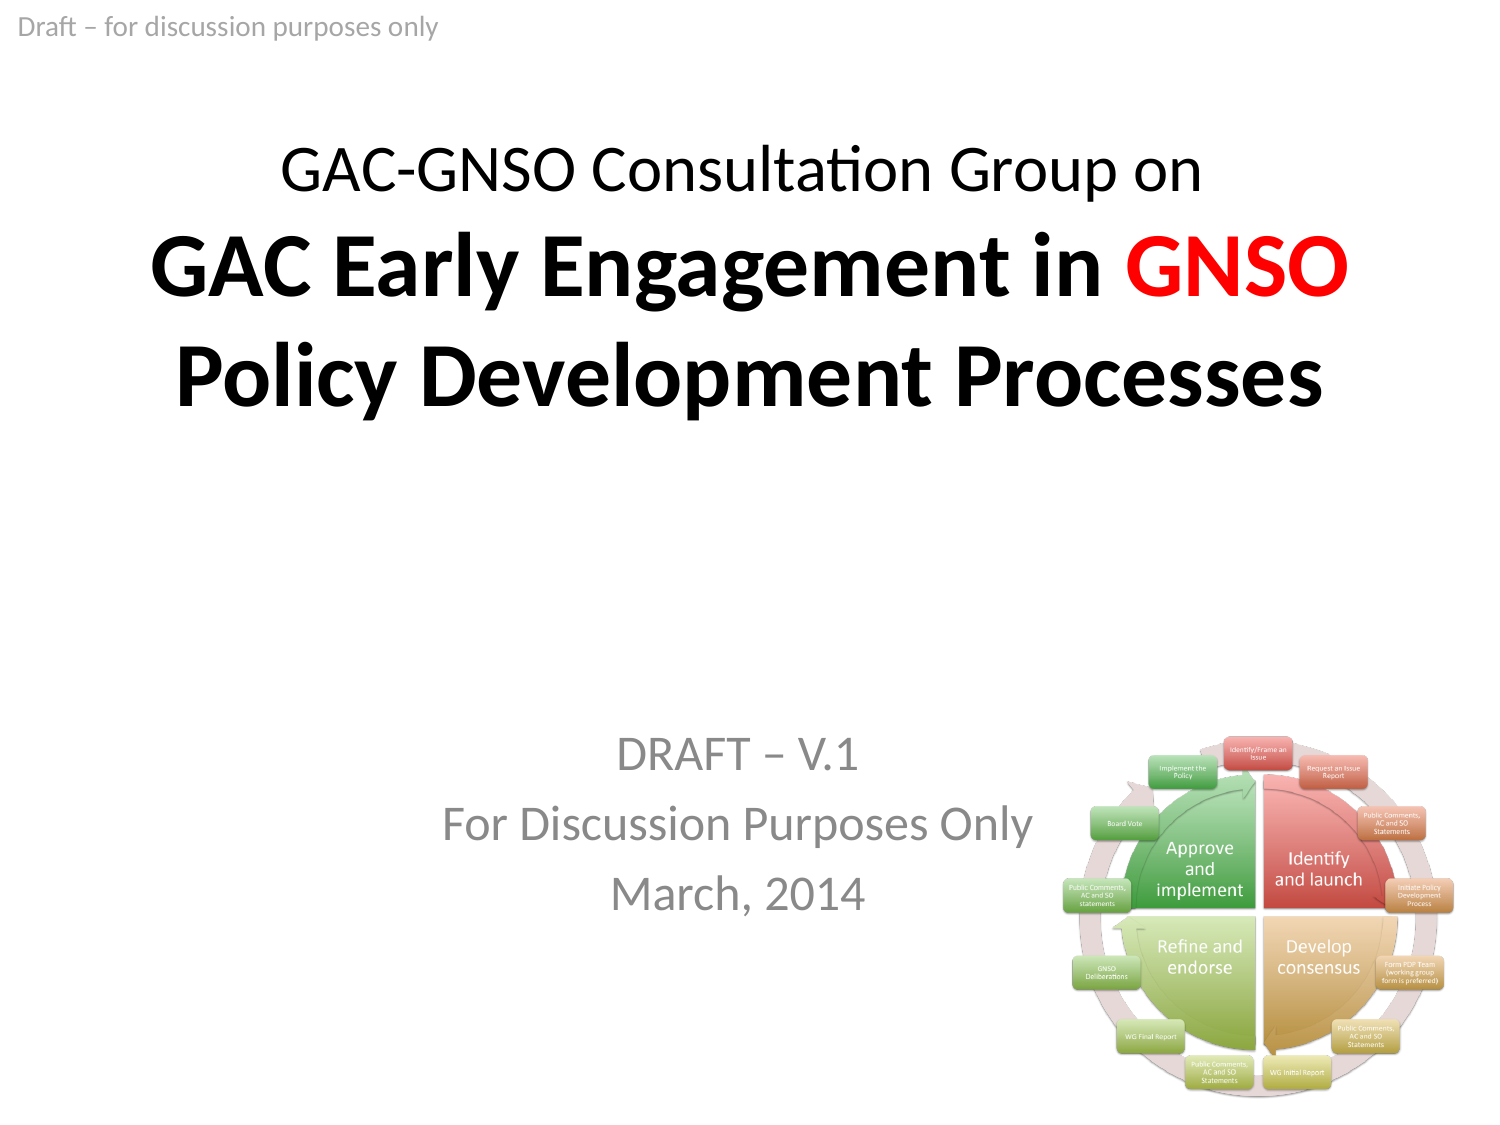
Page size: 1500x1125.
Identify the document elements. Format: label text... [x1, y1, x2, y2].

picture [1014, 734, 1500, 1100]
title GAC-GNSO Consultation Group on GAC Early Engagement in GNSO Policy Development Processes [112, 153, 1388, 396]
subtitle DRAFT – V.1 For Discussion Purposes Only March, 2014 [212, 712, 1263, 1001]
